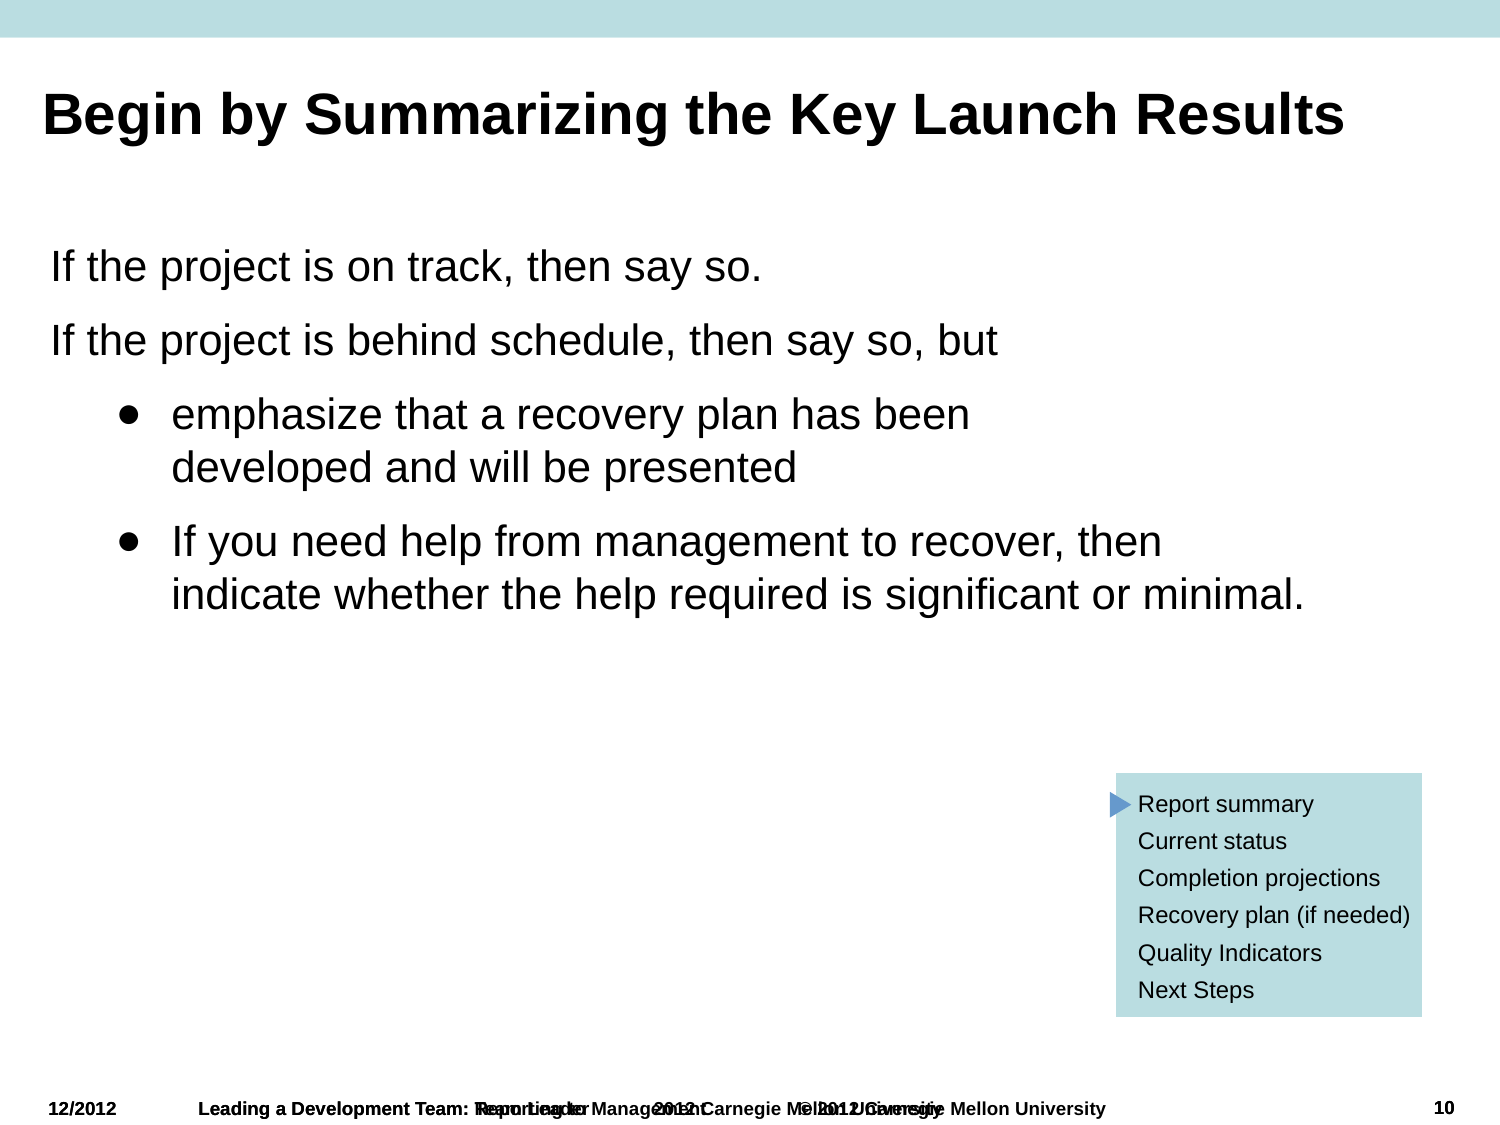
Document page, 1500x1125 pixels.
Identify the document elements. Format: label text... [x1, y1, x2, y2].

title Begin by Summarizing the Key Launch Results [42, 89, 1438, 147]
picture [1115, 772, 1426, 1019]
list If the project is on track, then say so. If the project is behind schedule, then say so, but emphasize that a recovery plan has been developed and will be presented If you need help from management to recover, then indicate whether the help required is significant or minimal. [50, 237, 1437, 1000]
